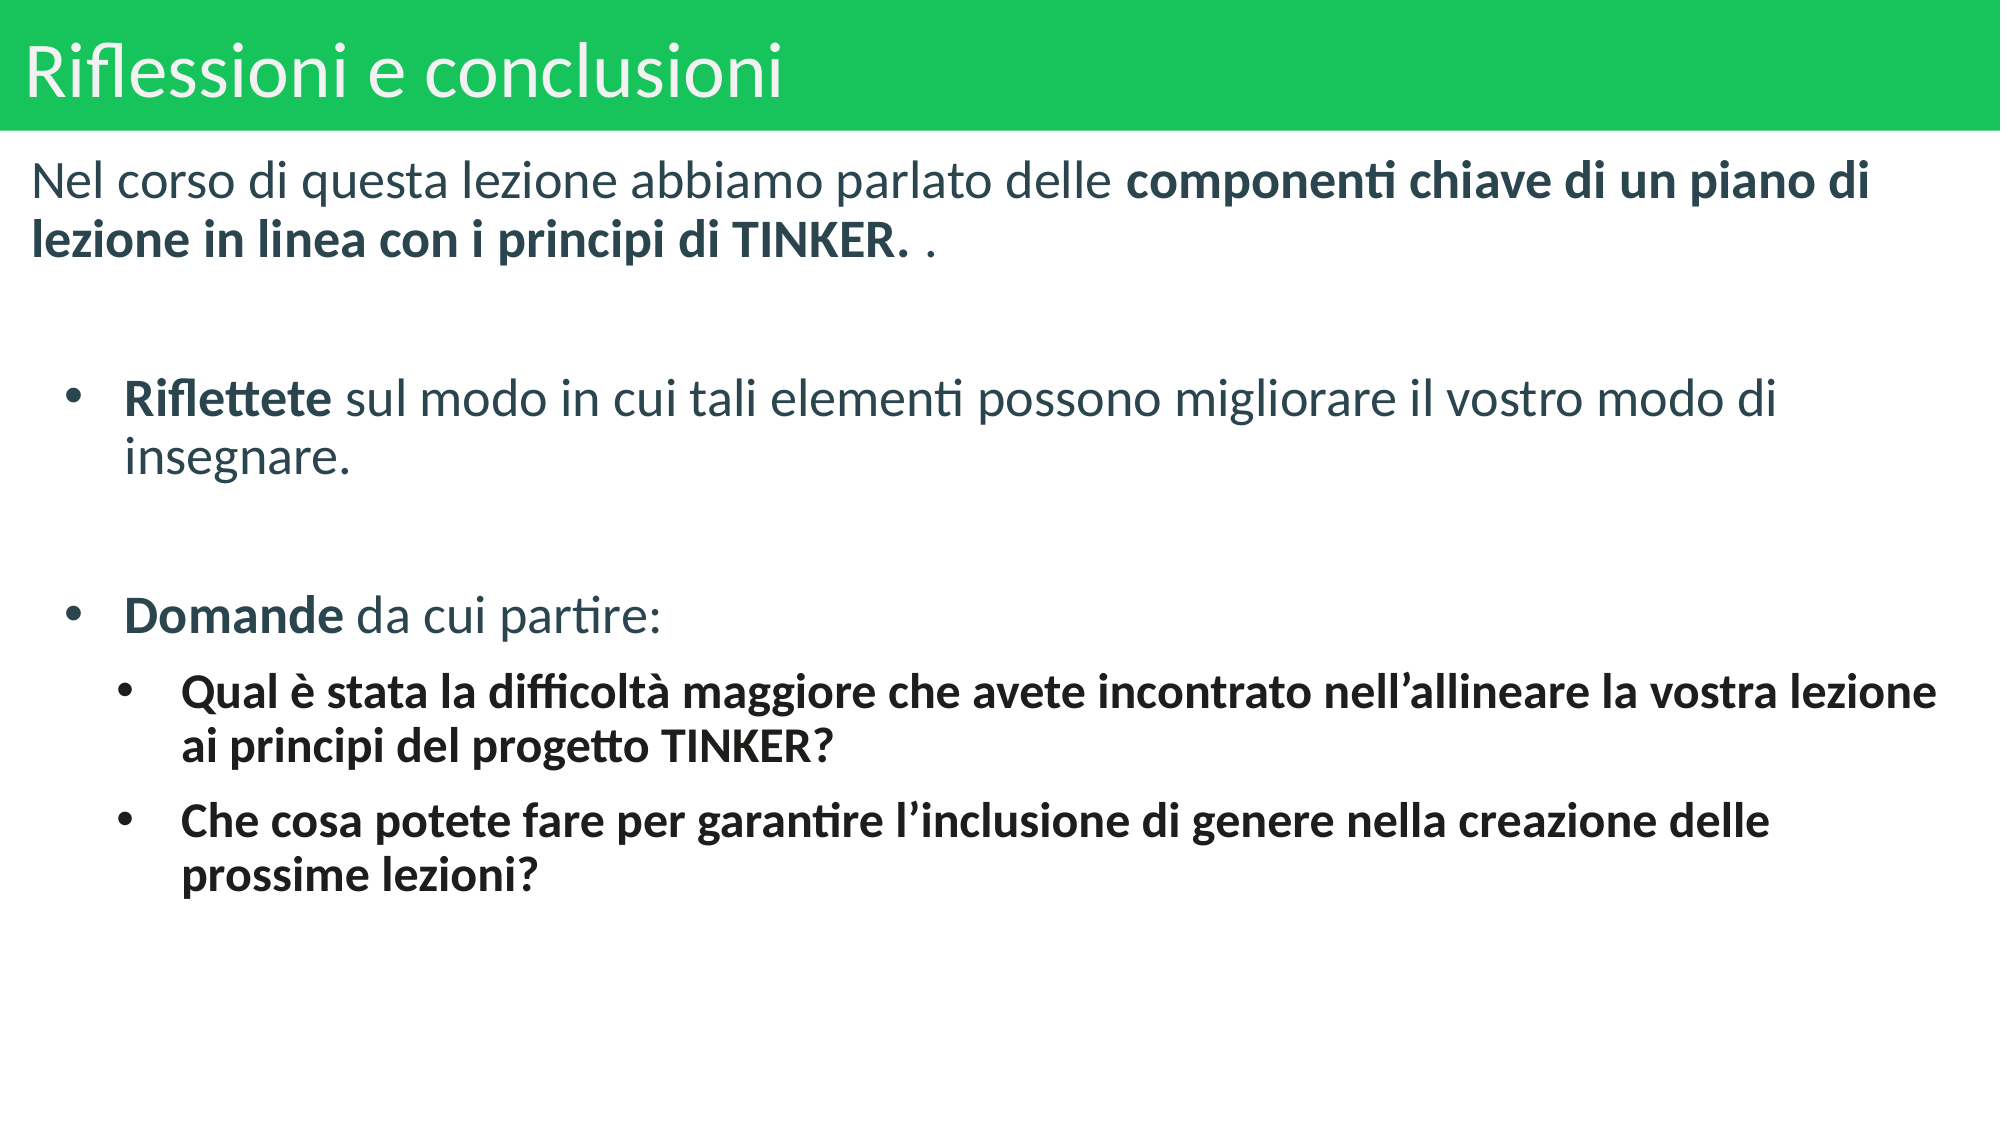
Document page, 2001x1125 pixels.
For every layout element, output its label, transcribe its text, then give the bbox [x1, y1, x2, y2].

title Riflessioni e conclusioni [16, 13, 1976, 131]
list Nel corso di questa lezione abbiamo parlato delle componenti chiave di un piano di lezione in linea con i principi di TINKER. . Riflettete sul modo in cui tali elementi possono migliorare il vostro modo di insegnare. Domande da cui partire: Qual è stata la difficoltà maggiore che avete incontrato nell’allineare la vostra lezione ai principi del progetto TINKER? Che cosa potete fare per garantire l’inclusione di genere nella creazione delle prossime lezioni? [16, 144, 1976, 1108]
